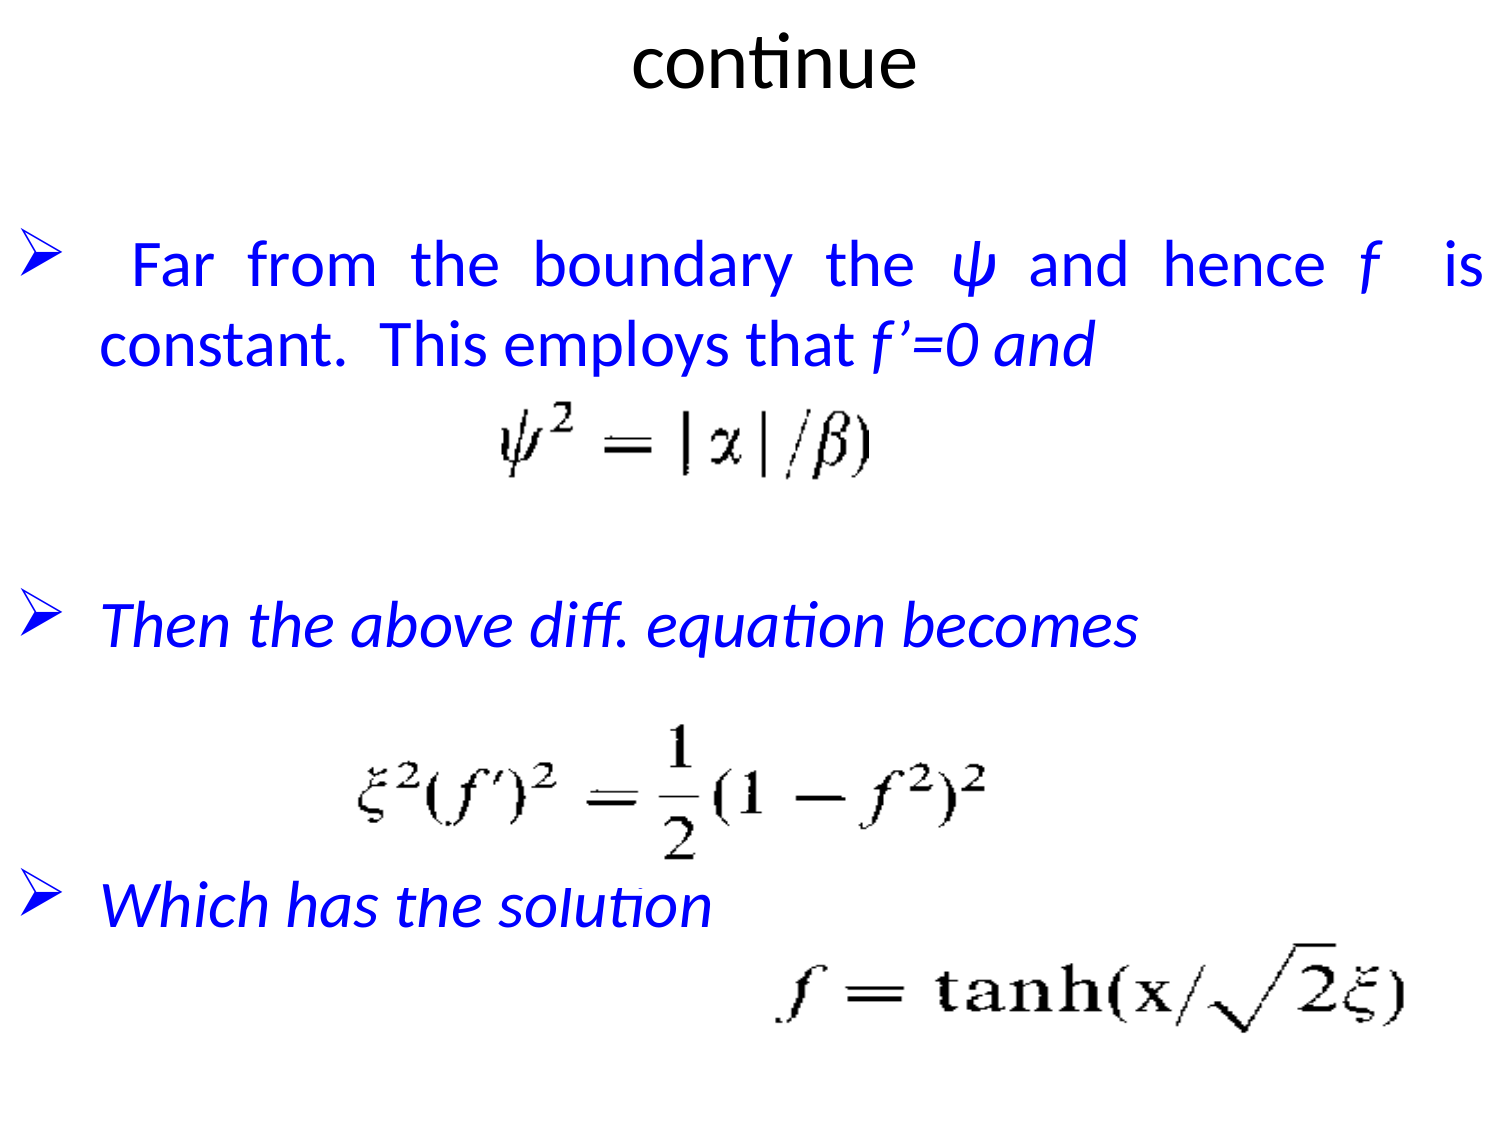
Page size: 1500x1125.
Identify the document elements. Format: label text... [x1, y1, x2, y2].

subtitle Far from the boundary the ψ and hence f is constant. This employs that f’=0 and Then the above diff. equation becomes Which has the solution [0, 212, 1500, 1125]
picture [774, 924, 1413, 1038]
picture [314, 712, 1001, 888]
title continue [450, 0, 1100, 113]
picture [487, 387, 869, 489]
